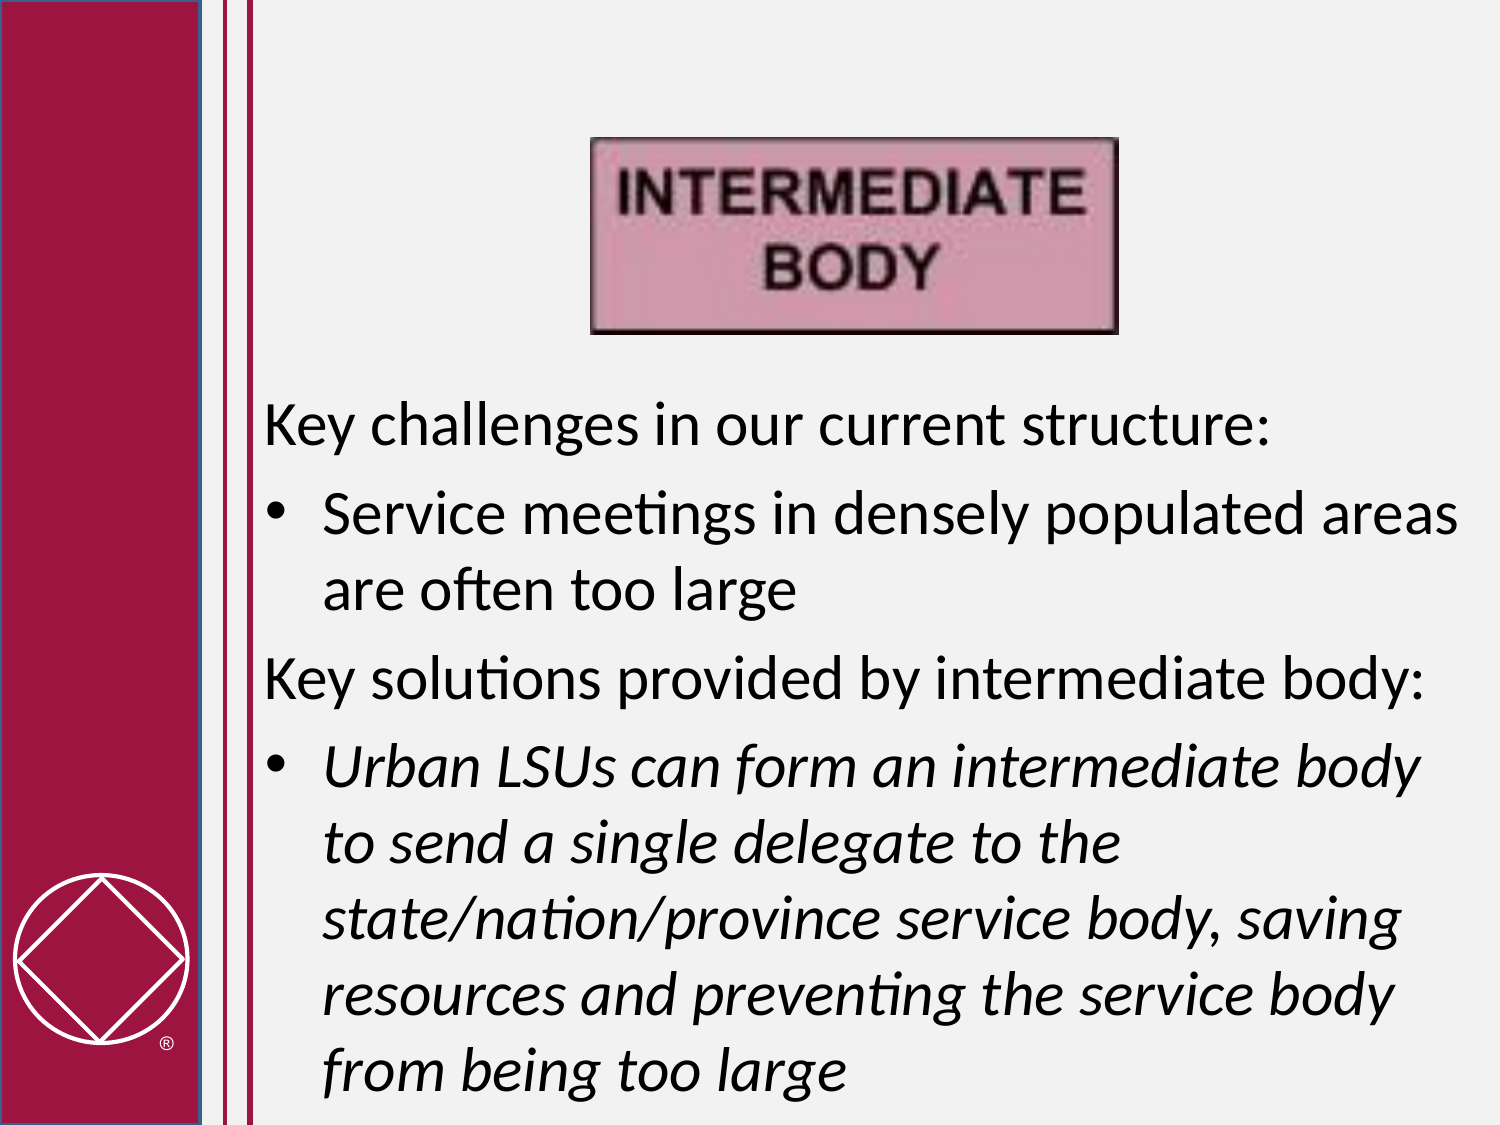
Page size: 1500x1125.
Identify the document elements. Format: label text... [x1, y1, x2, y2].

list Key challenges in our current structure: Service meetings in densely populated areas are often too large Key solutions provided by intermediate body: Urban LSUs can form an intermediate body to send a single delegate to the state/nation/province service body, saving resources and preventing the service body from being too large [249, 375, 1500, 1125]
picture [590, 137, 1119, 335]
